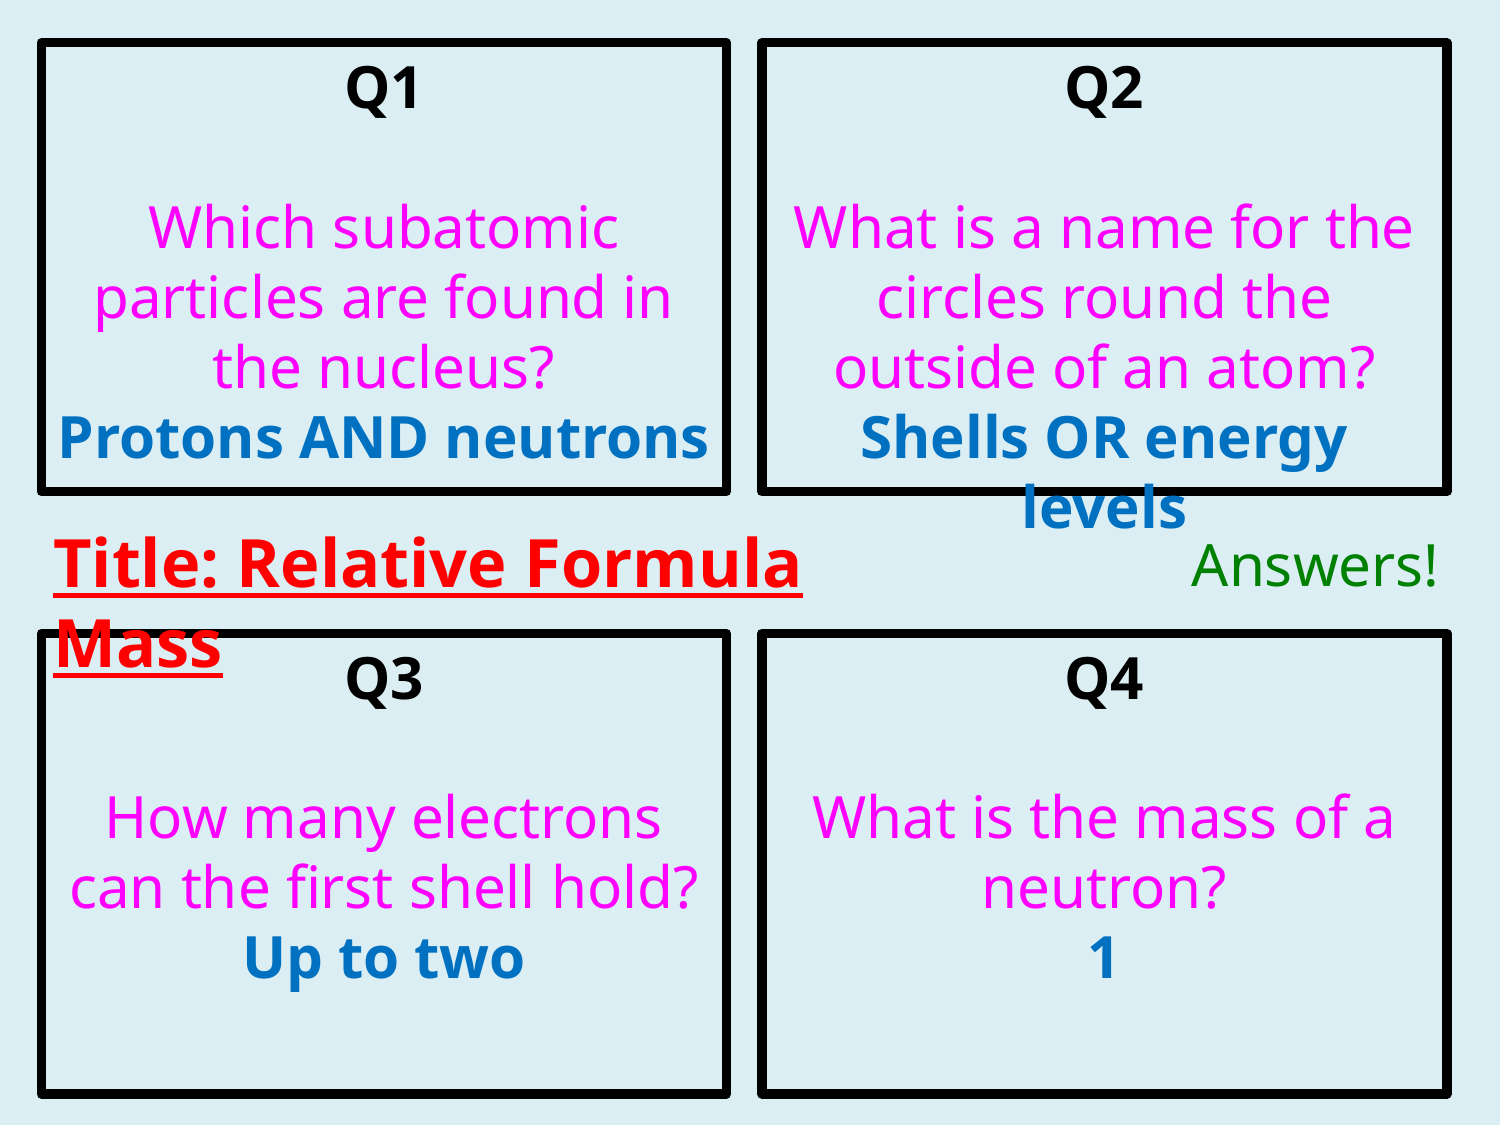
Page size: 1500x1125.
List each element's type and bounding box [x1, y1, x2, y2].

text_box [41, 42, 1448, 1095]
